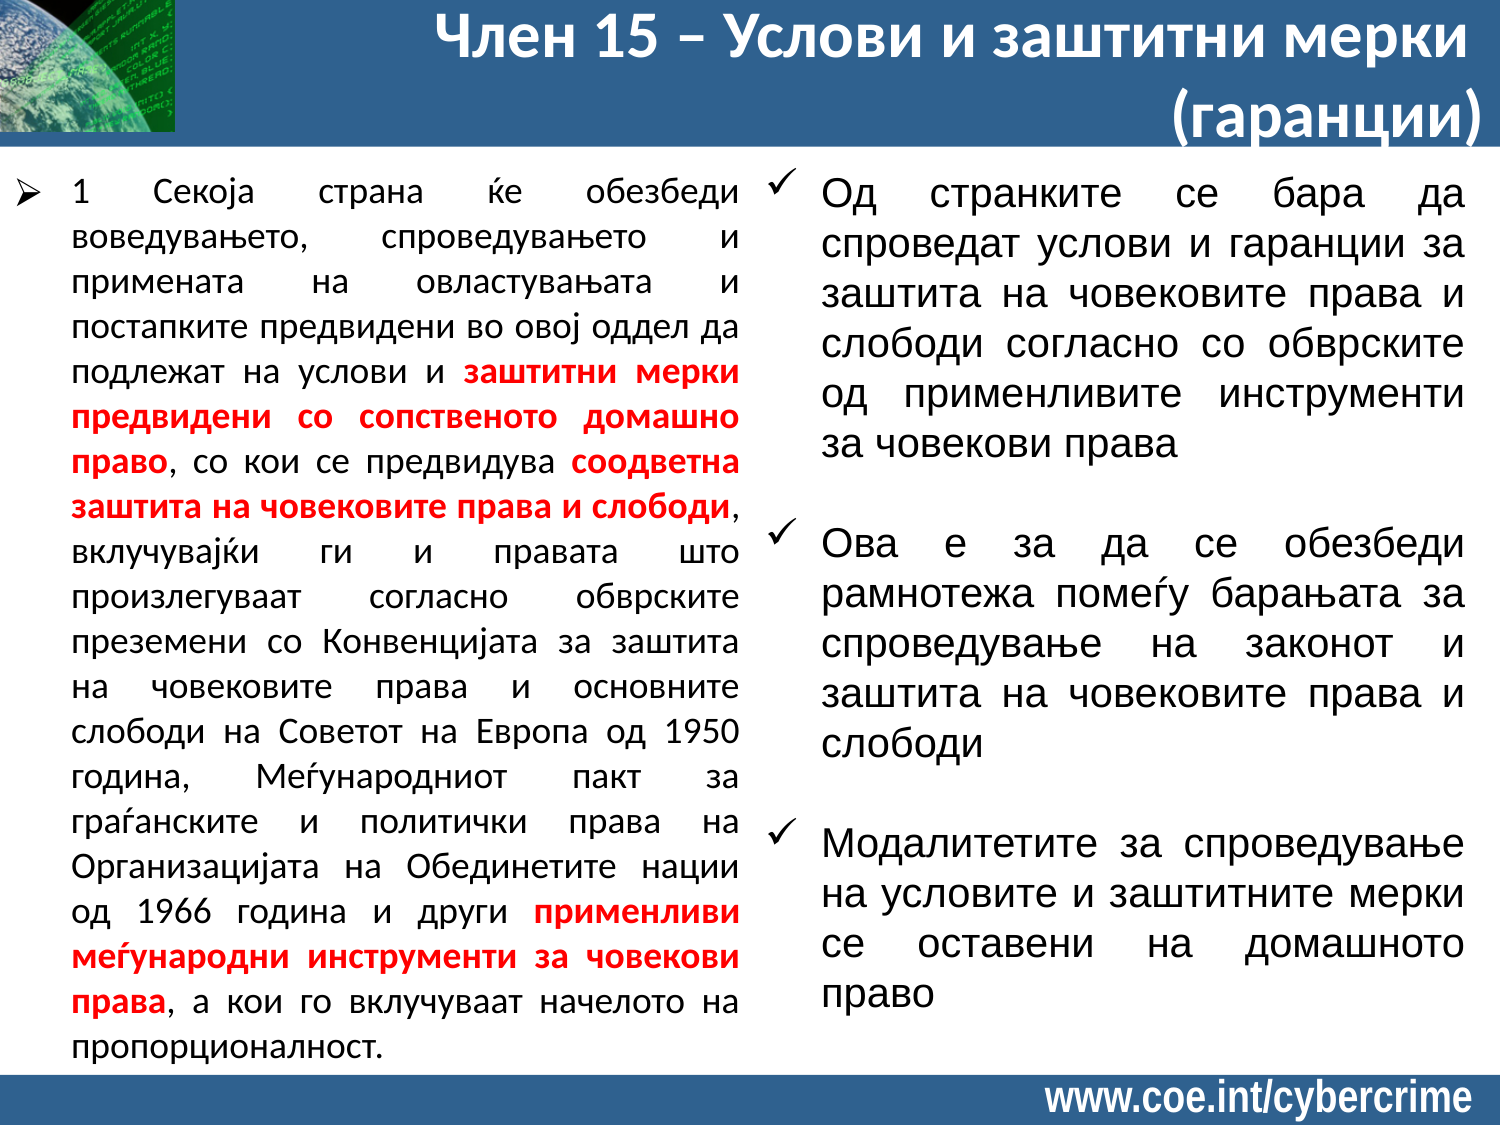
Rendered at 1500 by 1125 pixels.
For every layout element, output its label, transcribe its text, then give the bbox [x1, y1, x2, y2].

text_box Член 15 – Услови и заштитни мерки (гаранции) [0, 0, 1500, 149]
text_box [0, 1073, 1030, 1125]
picture [0, 0, 175, 132]
text_box www.coe.int/cybercrime [1030, 1059, 1500, 1125]
text_box Од странките се бара да спроведат услови и гаранции за заштита на човековите права и слободи согласно со обврските од применливите инструменти за човекови права Ова е за да се обезбеди рамнотежа помеѓу барањата за спроведување на законот и заштита на човековите права и слободи Модалитетите за спроведување на условите и заштитните мерки се оставени на домашното право [749, 158, 1480, 1024]
text_box 1 Секоја страна ќе обезбеди воведувањето, спроведувањето и примената на овластувањата и постапките предвидени во овој оддел да подлежат на услови и заштитни мерки предвидени со сопственото домашно право, со кои се предвидува соодветна заштита на човековите права и слободи, вклучувајќи ги и правата што произлегуваат согласно обврските преземени со Конвенцијата за заштита на човековите права и основните слободи на Советот на Европа од 1950 година, Меѓународниот пакт за граѓанските и политички права на Организацијата на Обединетите нации од 1966 година и други применливи меѓународни инструменти за човекови права, а кои го вклучуваат начелото на пропорционалност. [0, 158, 755, 1073]
